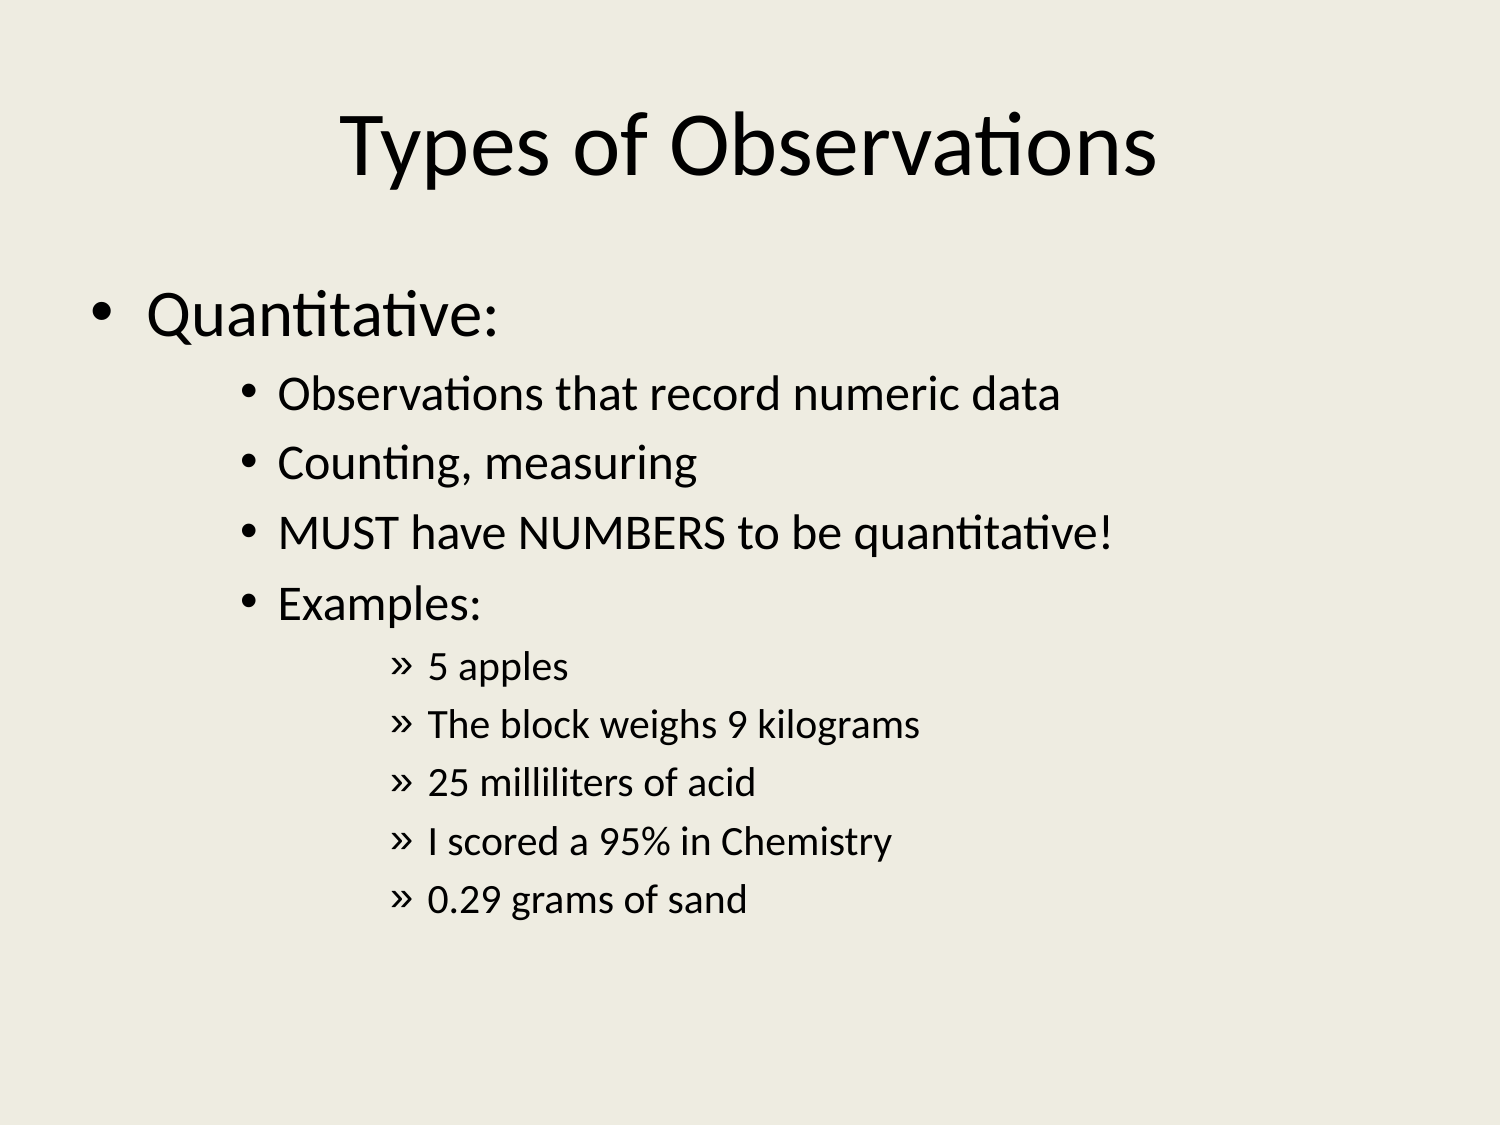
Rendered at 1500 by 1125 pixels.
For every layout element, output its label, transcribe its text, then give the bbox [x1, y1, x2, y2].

list Quantitative: Observations that record numeric data Counting, measuring MUST have NUMBERS to be quantitative! Examples: 5 apples The block weighs 9 kilograms 25 milliliters of acid I scored a 95% in Chemistry 0.29 grams of sand [75, 262, 1425, 1005]
title Types of Observations [75, 45, 1425, 233]
